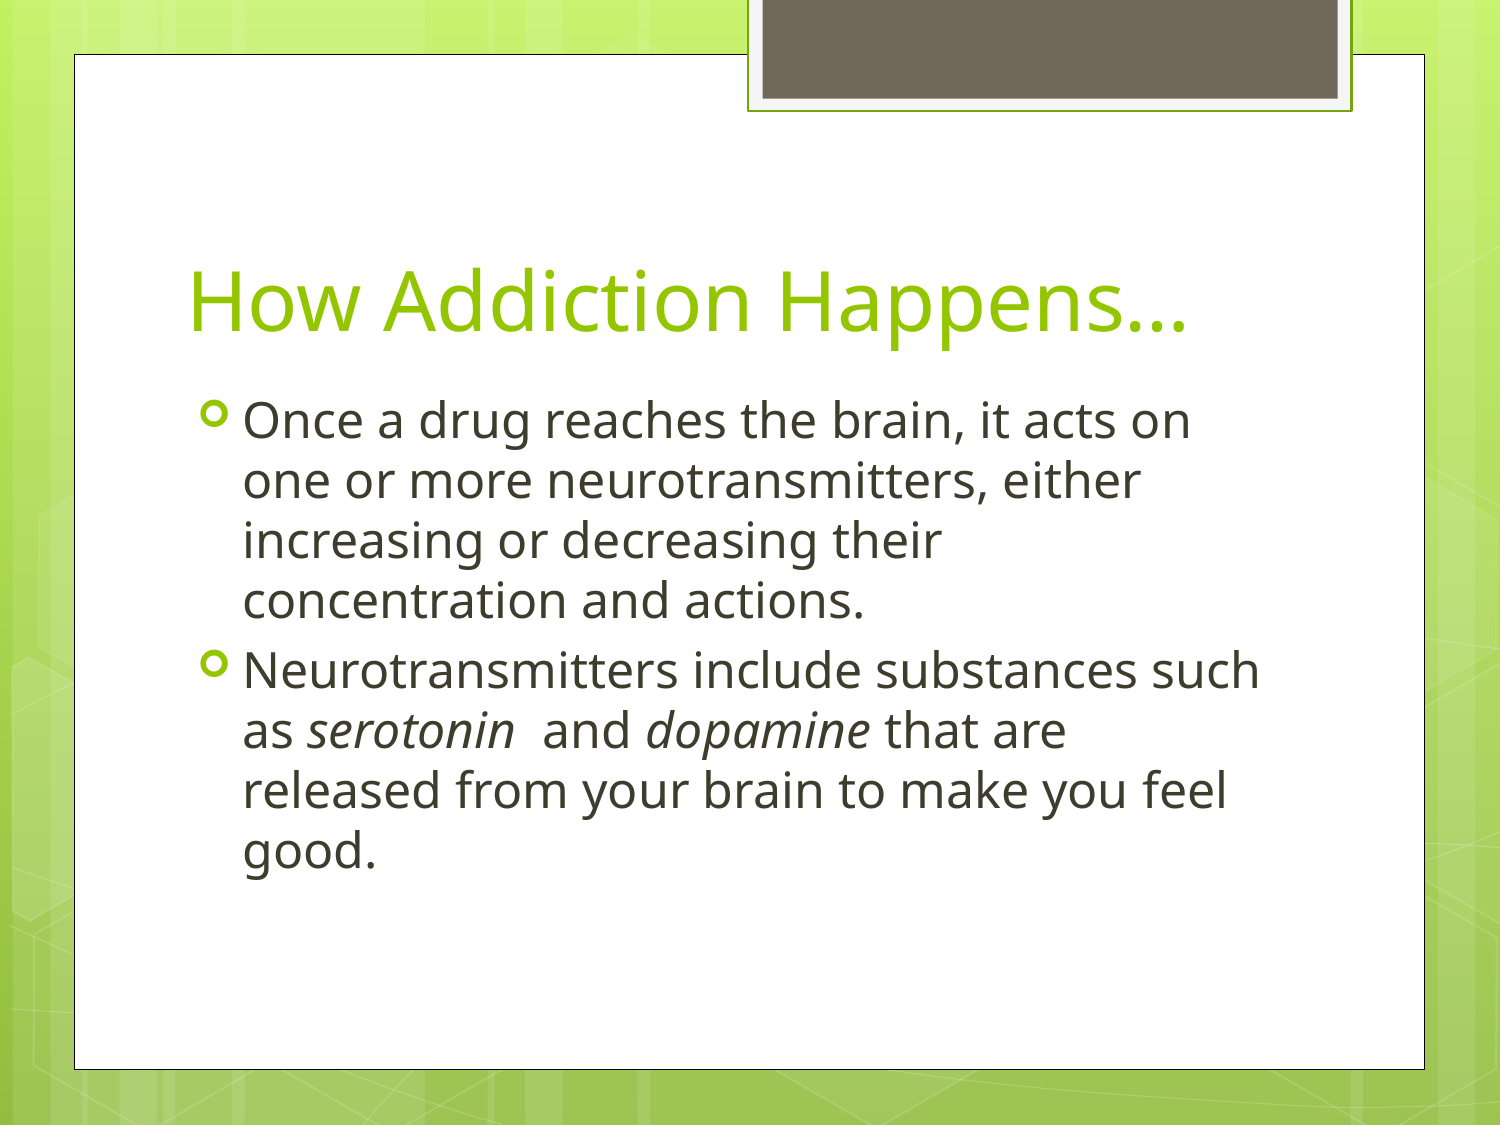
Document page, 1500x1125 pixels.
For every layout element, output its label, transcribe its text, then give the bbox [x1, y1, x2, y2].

list Once a drug reaches the brain, it acts on one or more neurotransmitters, either increasing or decreasing their concentration and actions. Neurotransmitters include substances such as serotonin and dopamine that are released from your brain to make you feel good. [171, 381, 1283, 957]
title How Addiction Happens… [171, 168, 1324, 357]
